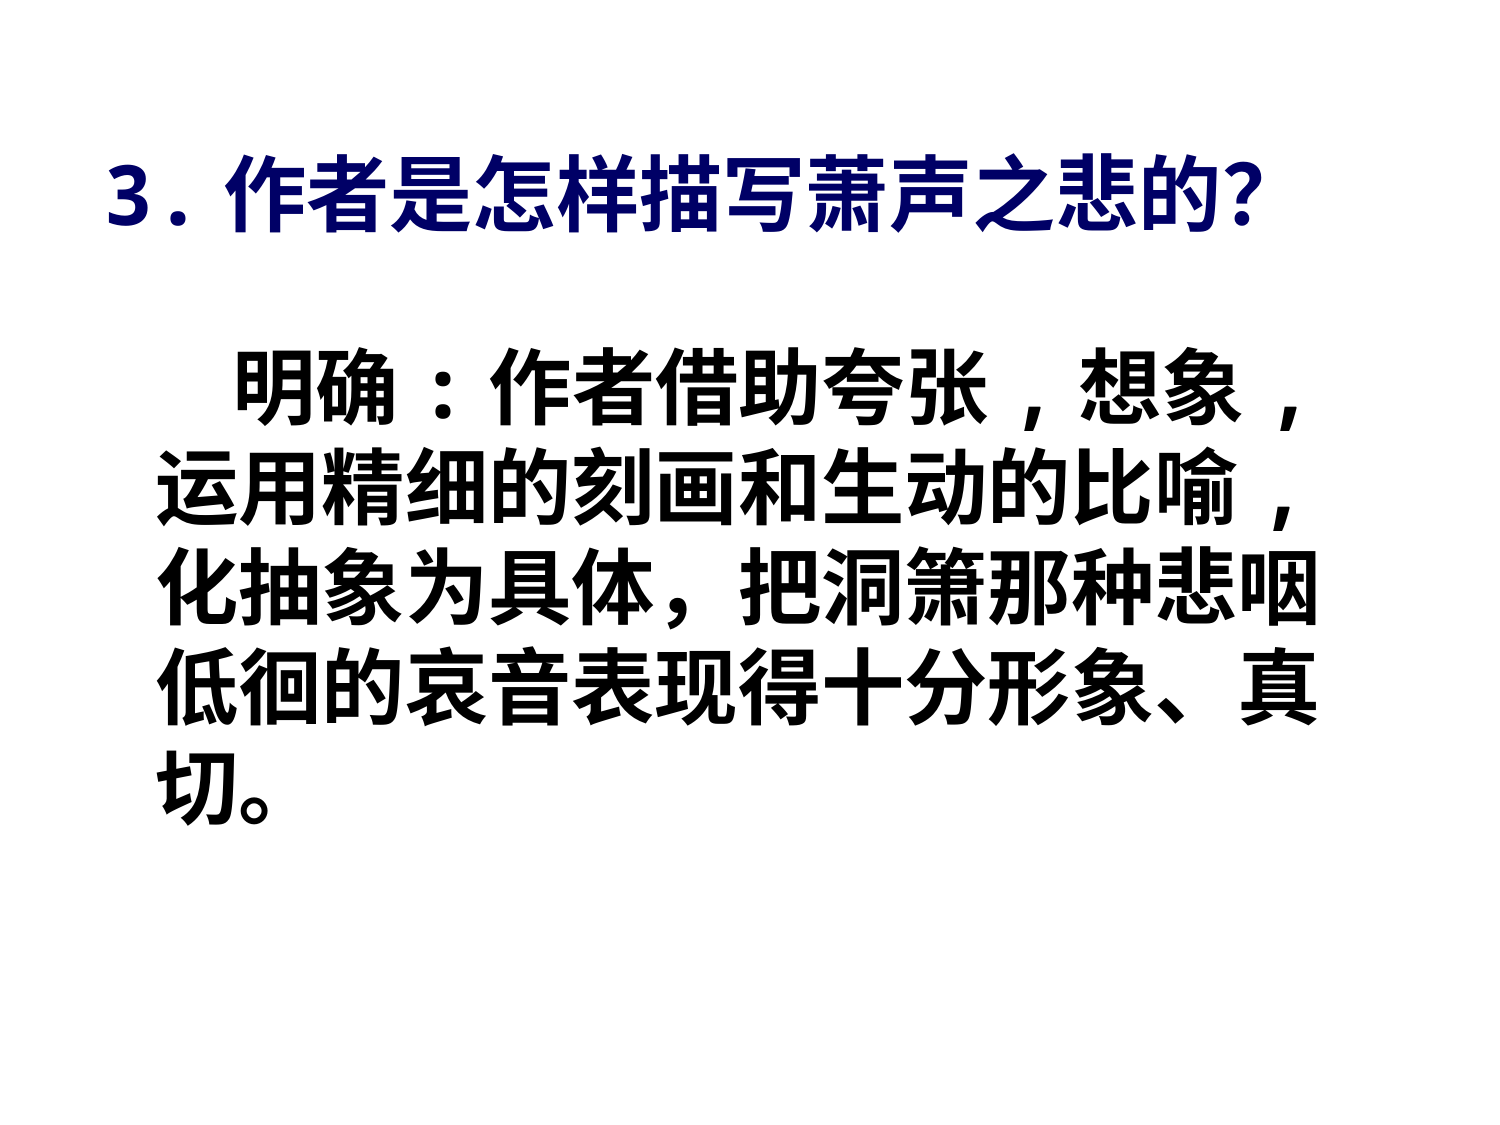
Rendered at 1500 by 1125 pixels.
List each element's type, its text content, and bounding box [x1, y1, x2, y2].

text_box 3.作者是怎样描写萧声之悲的？ [88, 90, 1424, 250]
text_box 明确:作者借助夸张,想象,运用精细的刻画和生动的比喻,化抽象为具体，把洞箫那种悲咽低徊的哀音表现得十分形象、真切。 [140, 328, 1346, 843]
